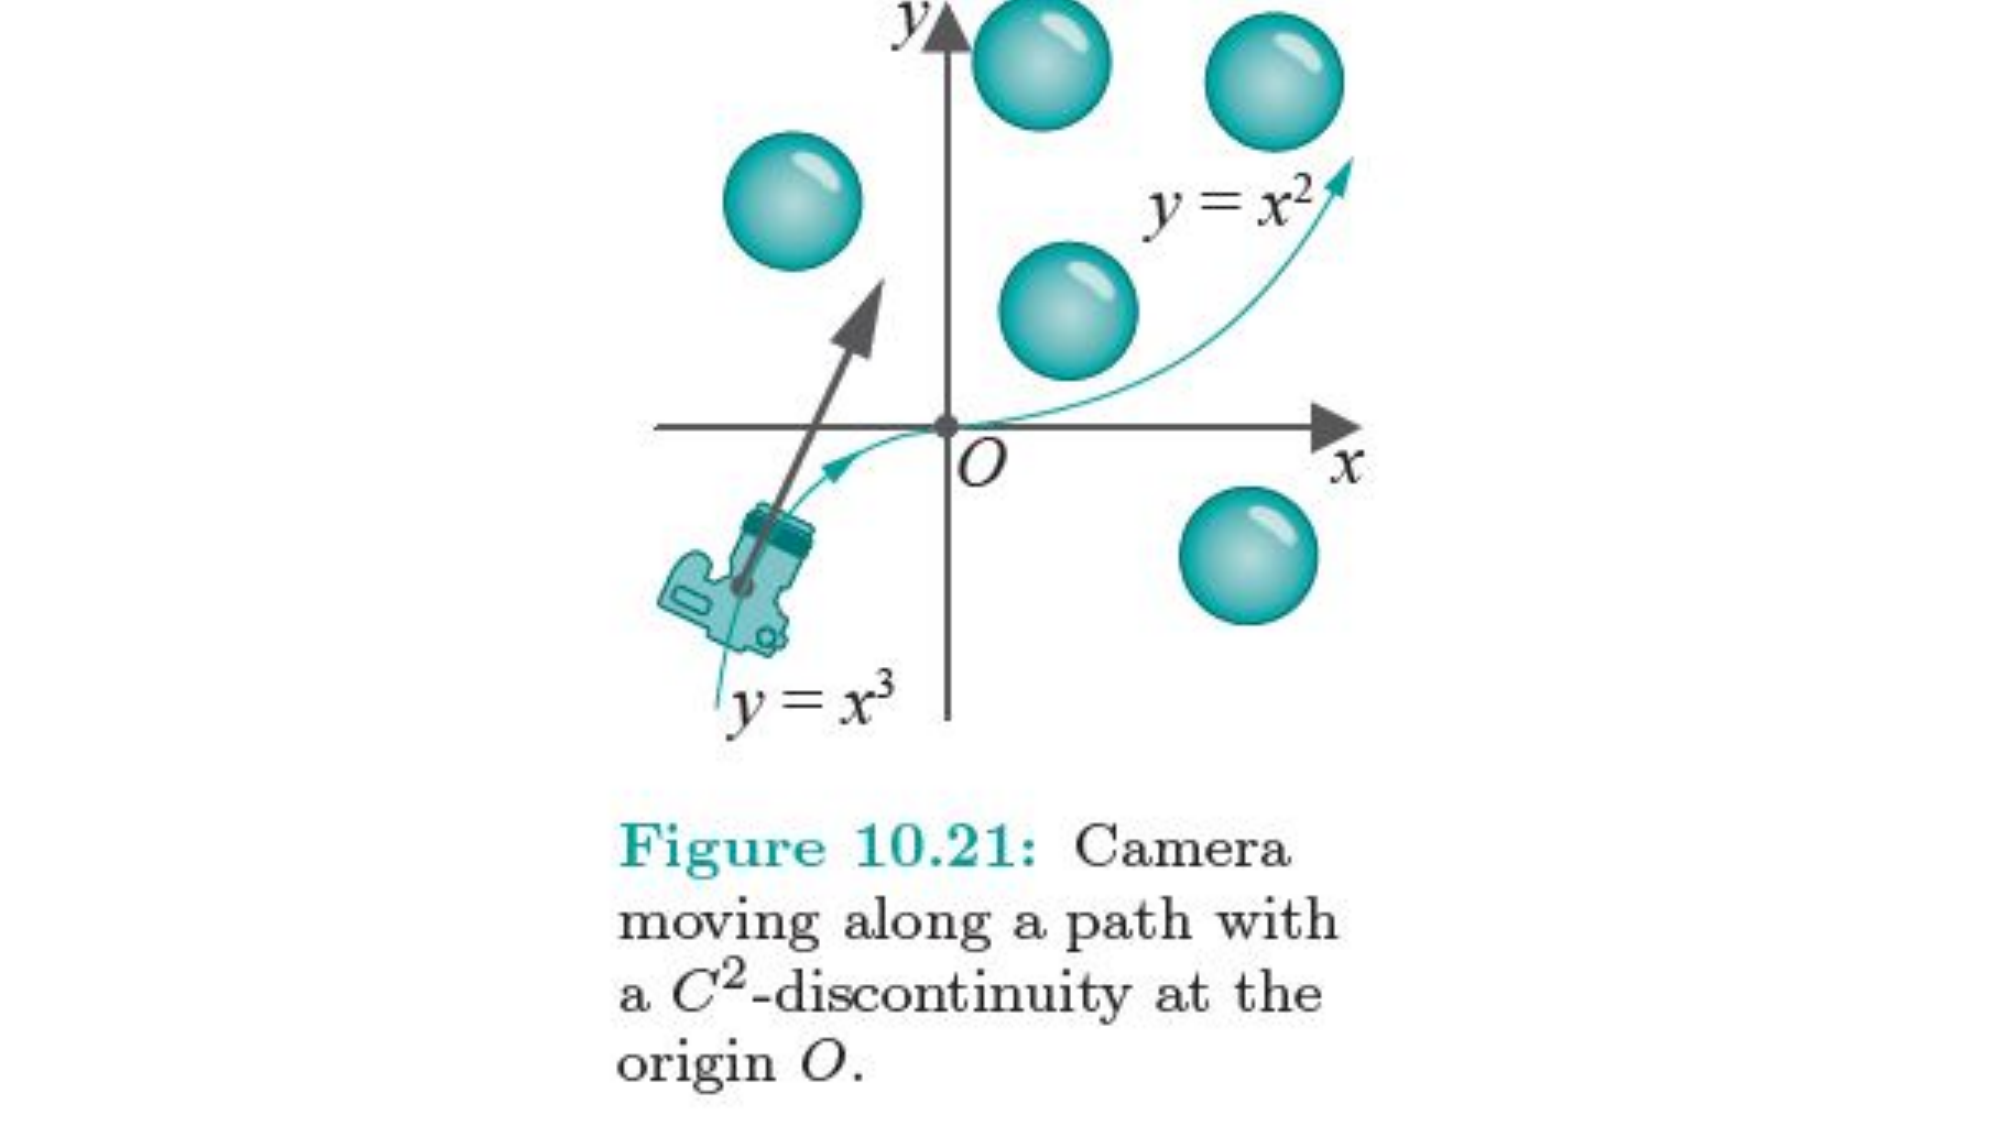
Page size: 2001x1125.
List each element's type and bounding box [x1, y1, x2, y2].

picture [559, 0, 1441, 1125]
